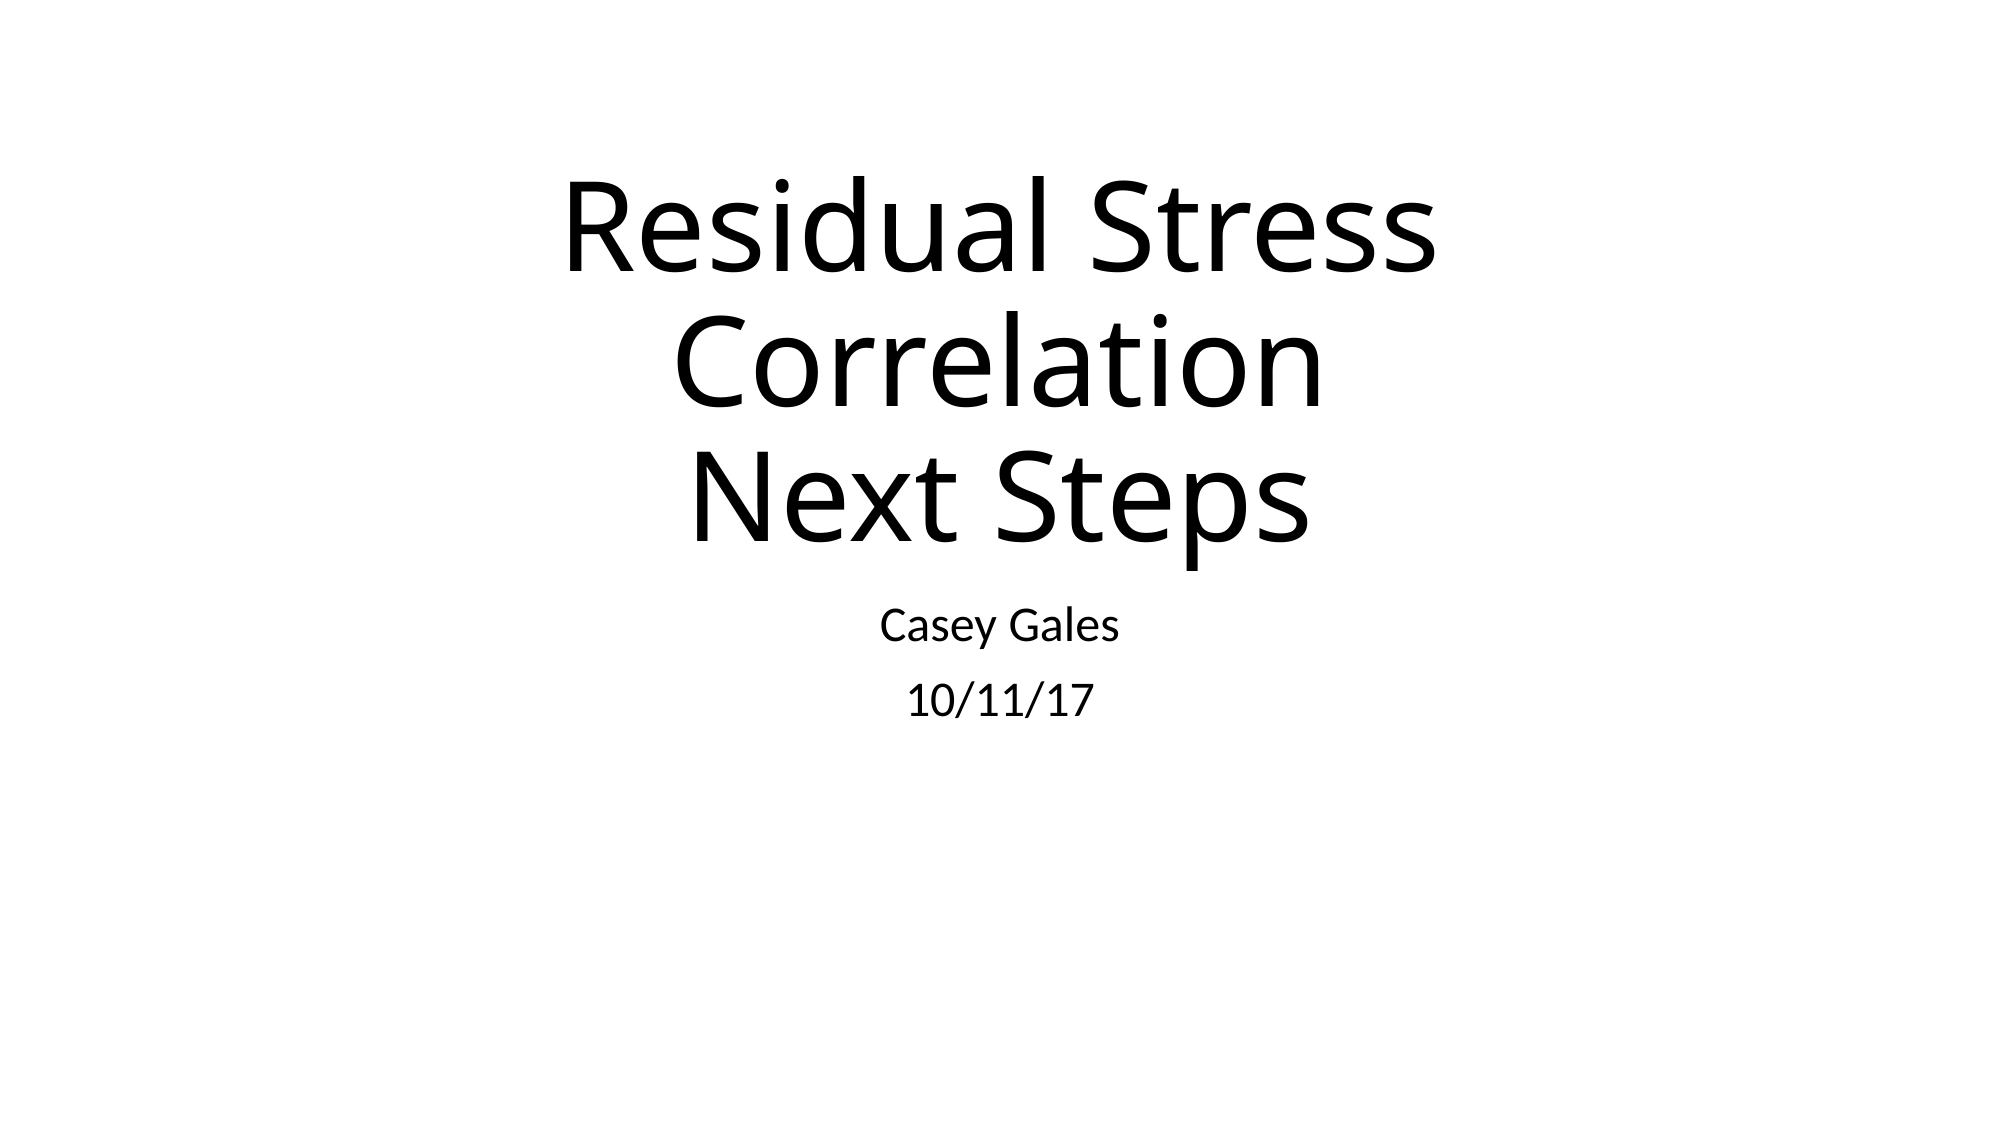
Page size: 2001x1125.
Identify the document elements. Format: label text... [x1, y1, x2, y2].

title Residual Stress Correlation Next Steps [249, 184, 1750, 576]
subtitle Casey Gales 10/11/17 [249, 590, 1750, 863]
